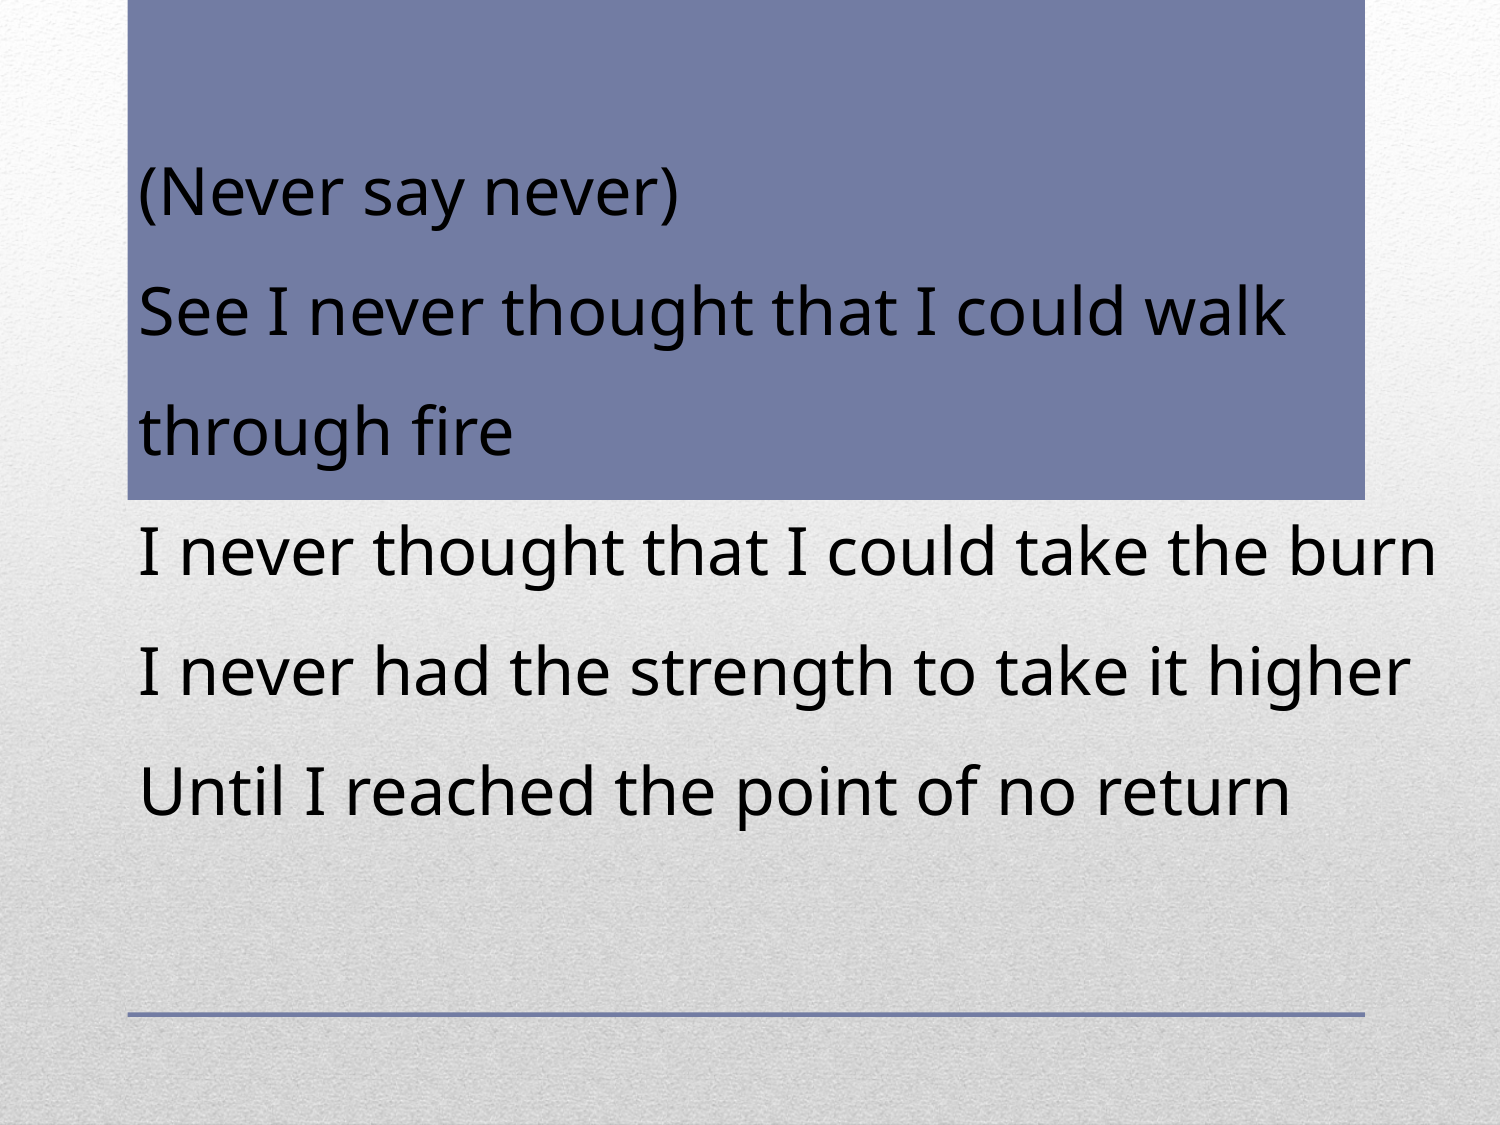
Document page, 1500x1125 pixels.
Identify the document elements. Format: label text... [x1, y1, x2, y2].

text_box (Never say never) See I never thought that I could walk through fire I never thought that I could take the burn I never had the strength to take it higher Until I reached the point of no return [123, 101, 1483, 949]
